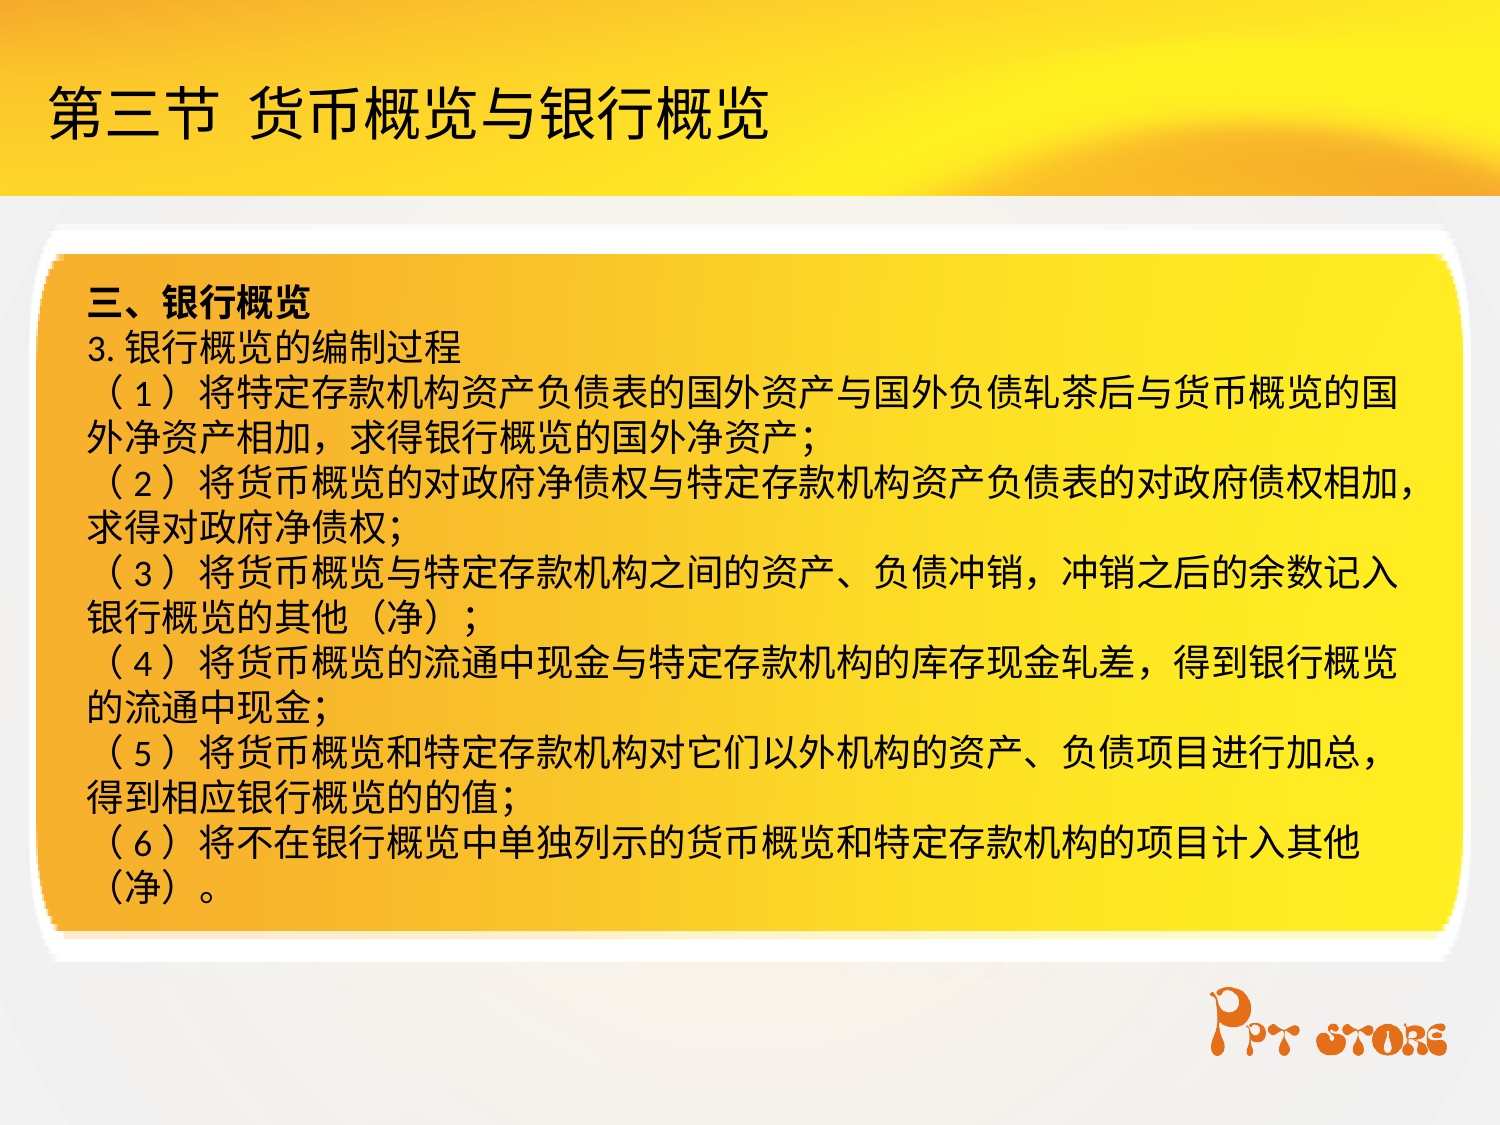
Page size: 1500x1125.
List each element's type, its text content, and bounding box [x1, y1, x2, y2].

title 第三节 货币概览与银行概览 [0, 54, 1085, 171]
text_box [29, 224, 1500, 1095]
picture [0, 0, 1500, 1125]
